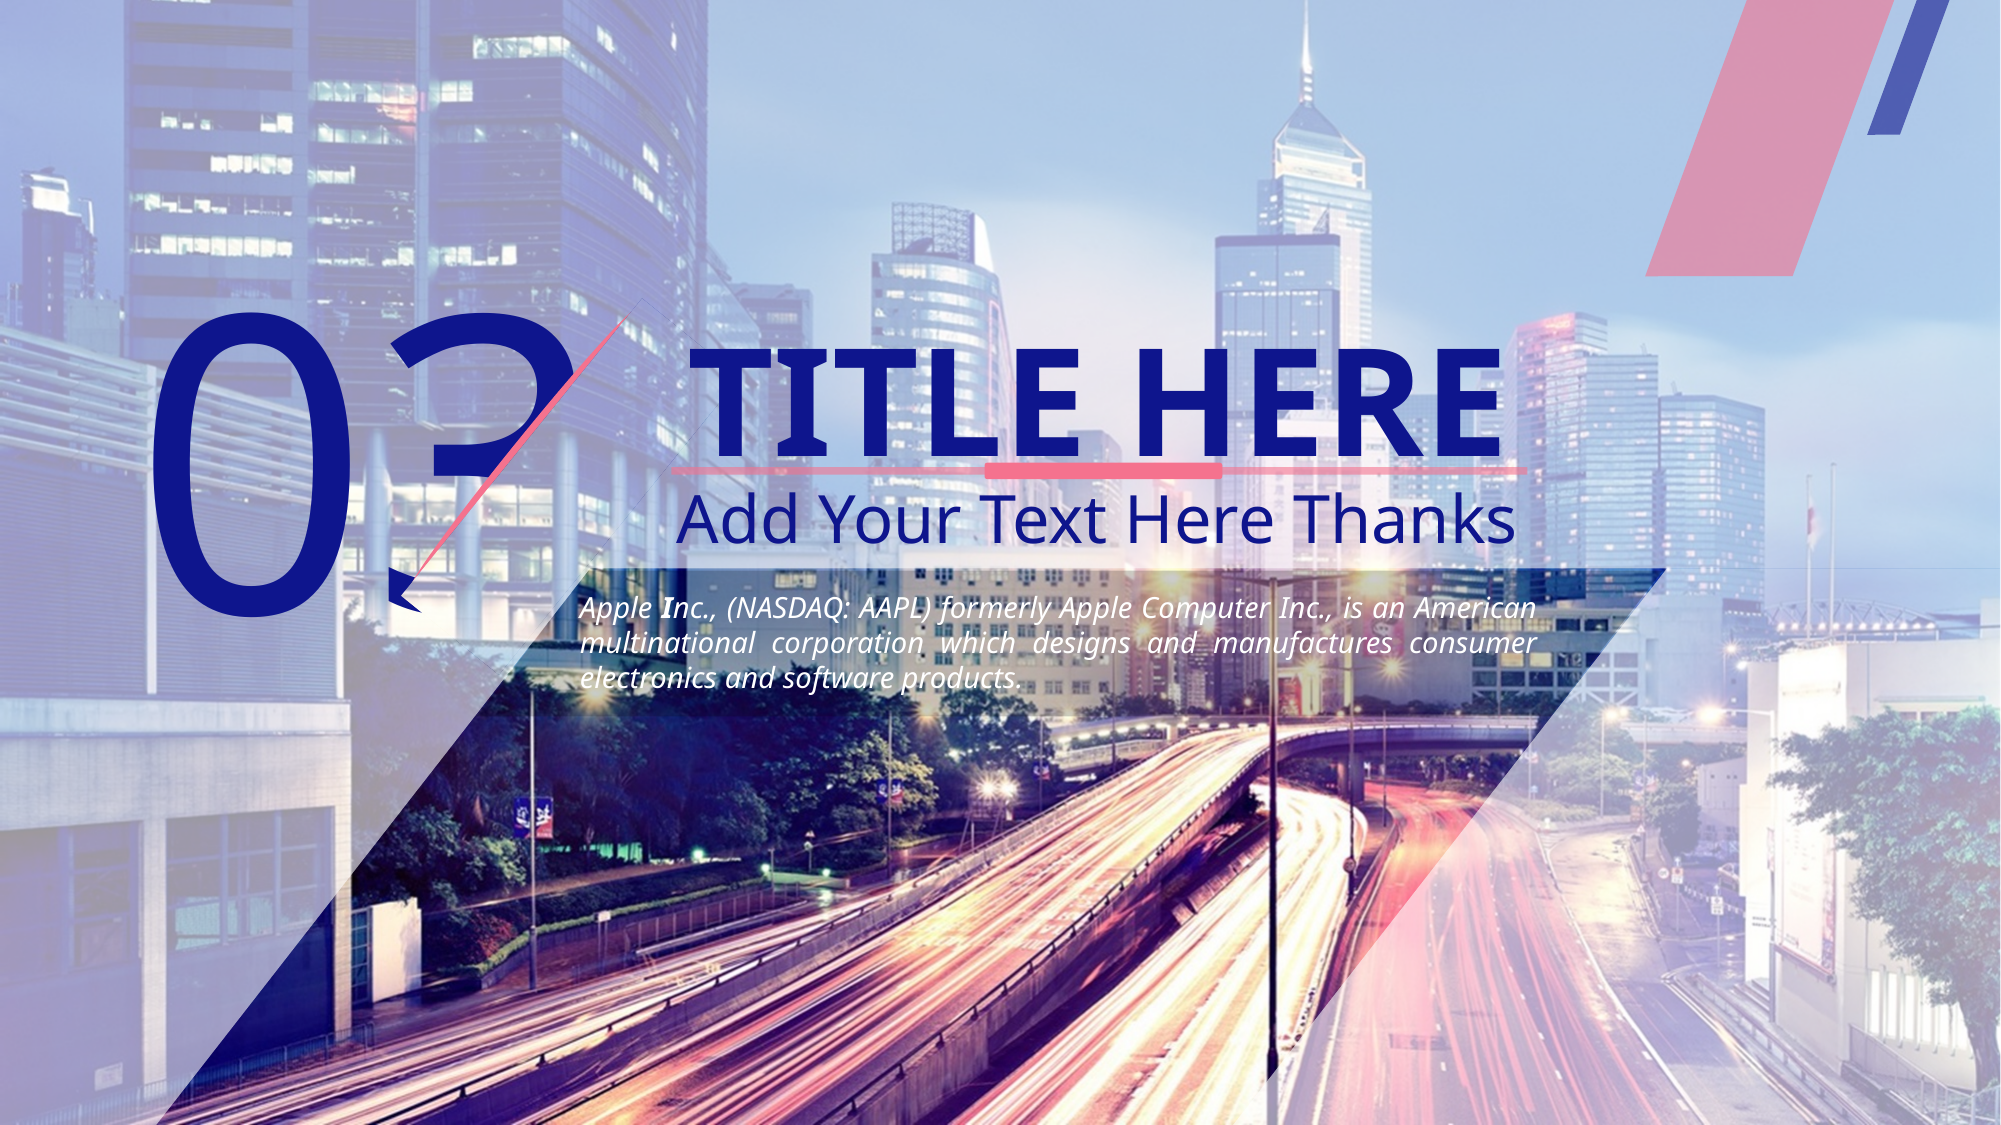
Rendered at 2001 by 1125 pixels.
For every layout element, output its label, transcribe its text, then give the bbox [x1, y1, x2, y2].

text_box [474, 569, 1665, 718]
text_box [94, 192, 647, 710]
text_box [0, 0, 2000, 1125]
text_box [561, 299, 1634, 566]
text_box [1701, 0, 1925, 311]
picture [159, 718, 1548, 1125]
text_box Apple Inc., (NASDAQ: AAPL) formerly Apple Computer Inc., is an American multinational corporation which designs and manufactures consumer electronics and software products. [647, 581, 1553, 702]
text_box [1231, 567, 2000, 1125]
